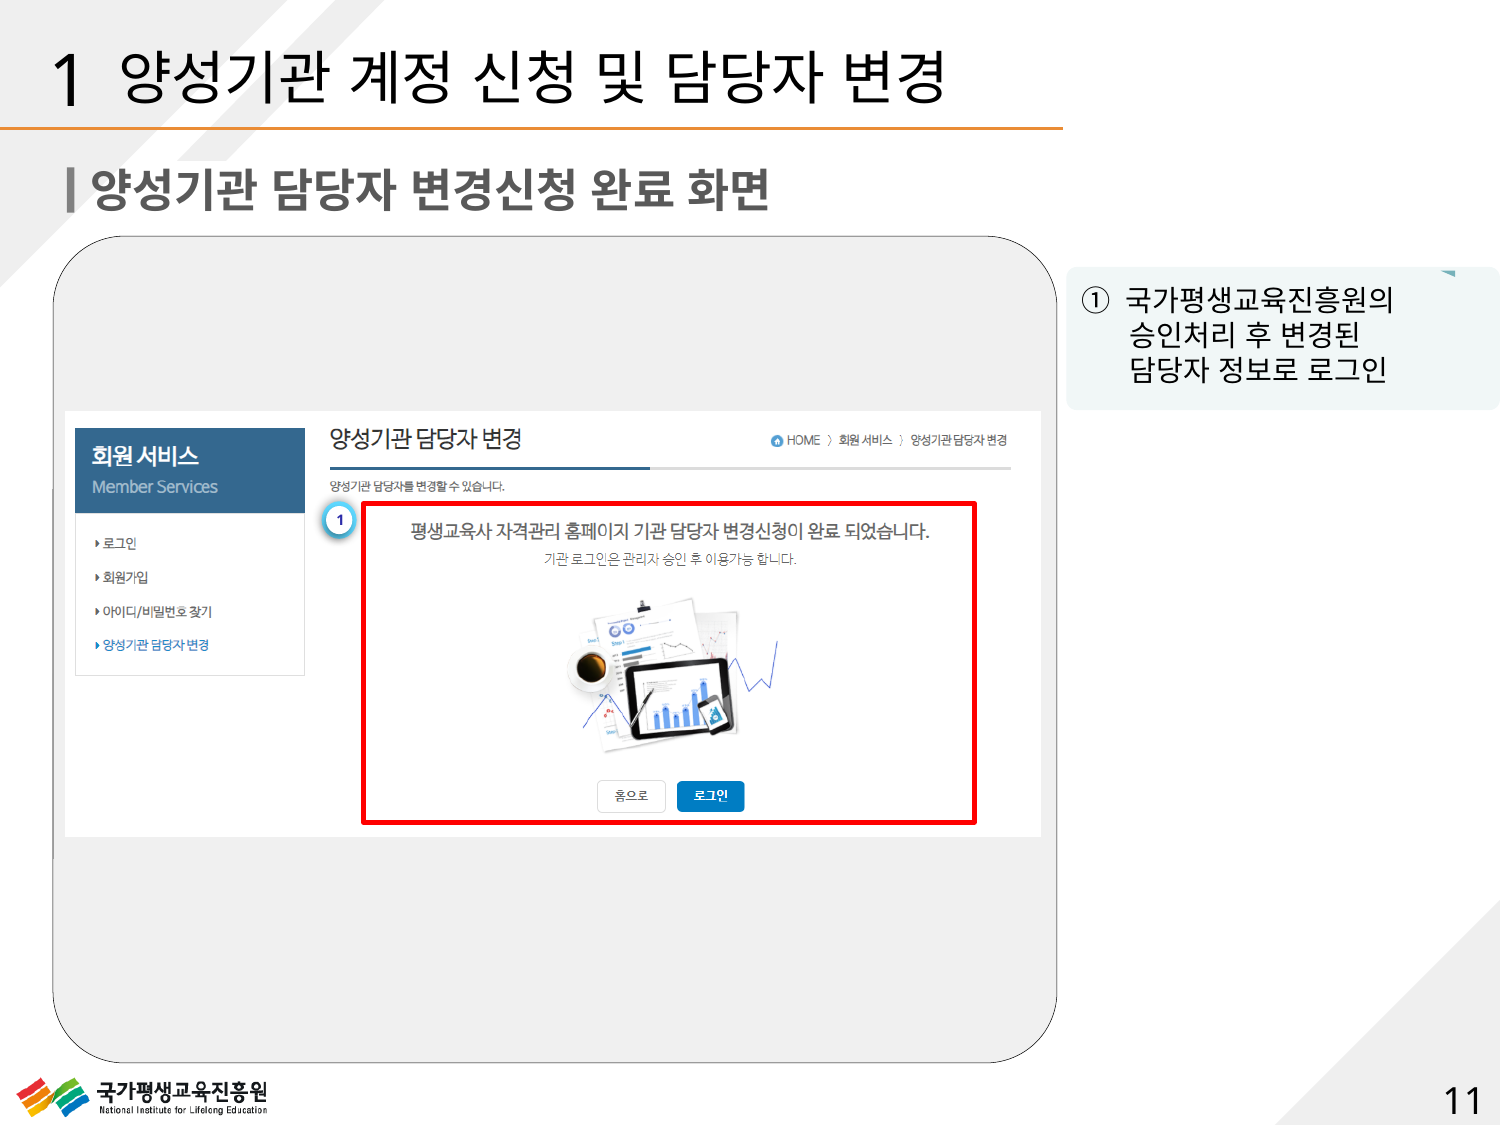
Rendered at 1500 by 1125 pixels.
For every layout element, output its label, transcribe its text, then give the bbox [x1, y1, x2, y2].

text_box 11 [1149, 1069, 1500, 1125]
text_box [1066, 266, 1500, 411]
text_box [320, 500, 361, 540]
picture [0, 1067, 286, 1125]
text_box 양성기관 담당자 변경신청 완료 화면 [76, 153, 1435, 228]
picture [65, 411, 1041, 837]
